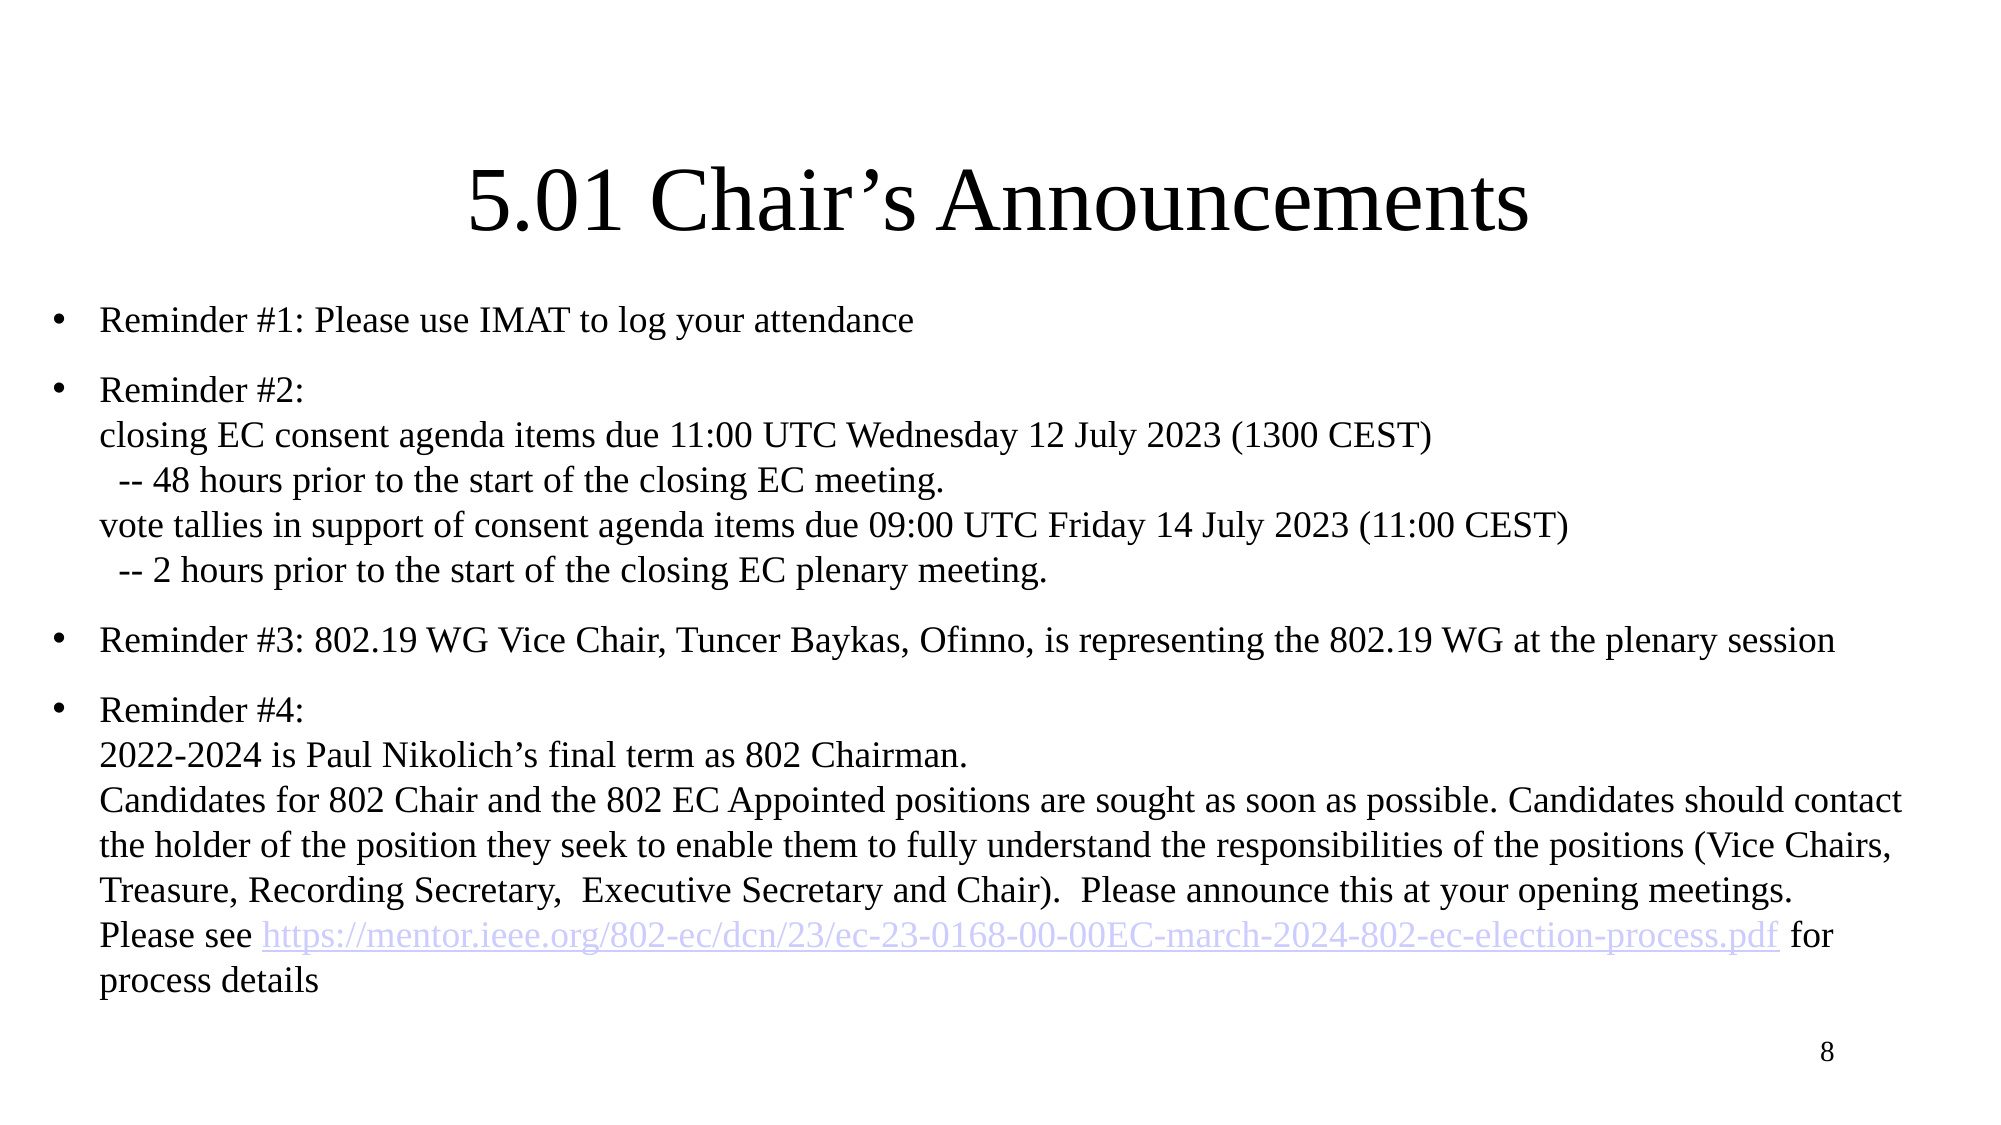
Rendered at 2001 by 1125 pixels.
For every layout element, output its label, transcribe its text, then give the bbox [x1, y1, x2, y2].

list Reminder #1: Please use IMAT to log your attendance Reminder #2: closing EC consent agenda items due 11:00 UTC Wednesday 12 July 2023 (1300 CEST) -- 48 hours prior to the start of the closing EC meeting. vote tallies in support of consent agenda items due 09:00 UTC Friday 14 July 2023 (11:00 CEST) -- 2 hours prior to the start of the closing EC plenary meeting. Reminder #3: 802.19 WG Vice Chair, Tuncer Baykas, Ofinno, is representing the 802.19 WG at the plenary session Reminder #4: 2022-2024 is Paul Nikolich’s final term as 802 Chairman. Candidates for 802 Chair and the 802 EC Appointed positions are sought as soon as possible. Candidates should contact the holder of the position they seek to enable them to fully understand the responsibilities of the positions (Vice Chairs, Treasure, Recording Secretary, Executive Secretary and Chair). Please announce this at your opening meetings. Please see https://mentor.ieee.org/802-ec/dcn/23/ec-23-0168-00-00EC-march-2024-802-ec-election-process.pdf for process details [37, 287, 1951, 1088]
title 5.01 Chair’s Announcements [149, 99, 1851, 287]
slide_number 8 [1433, 1024, 1851, 1101]
